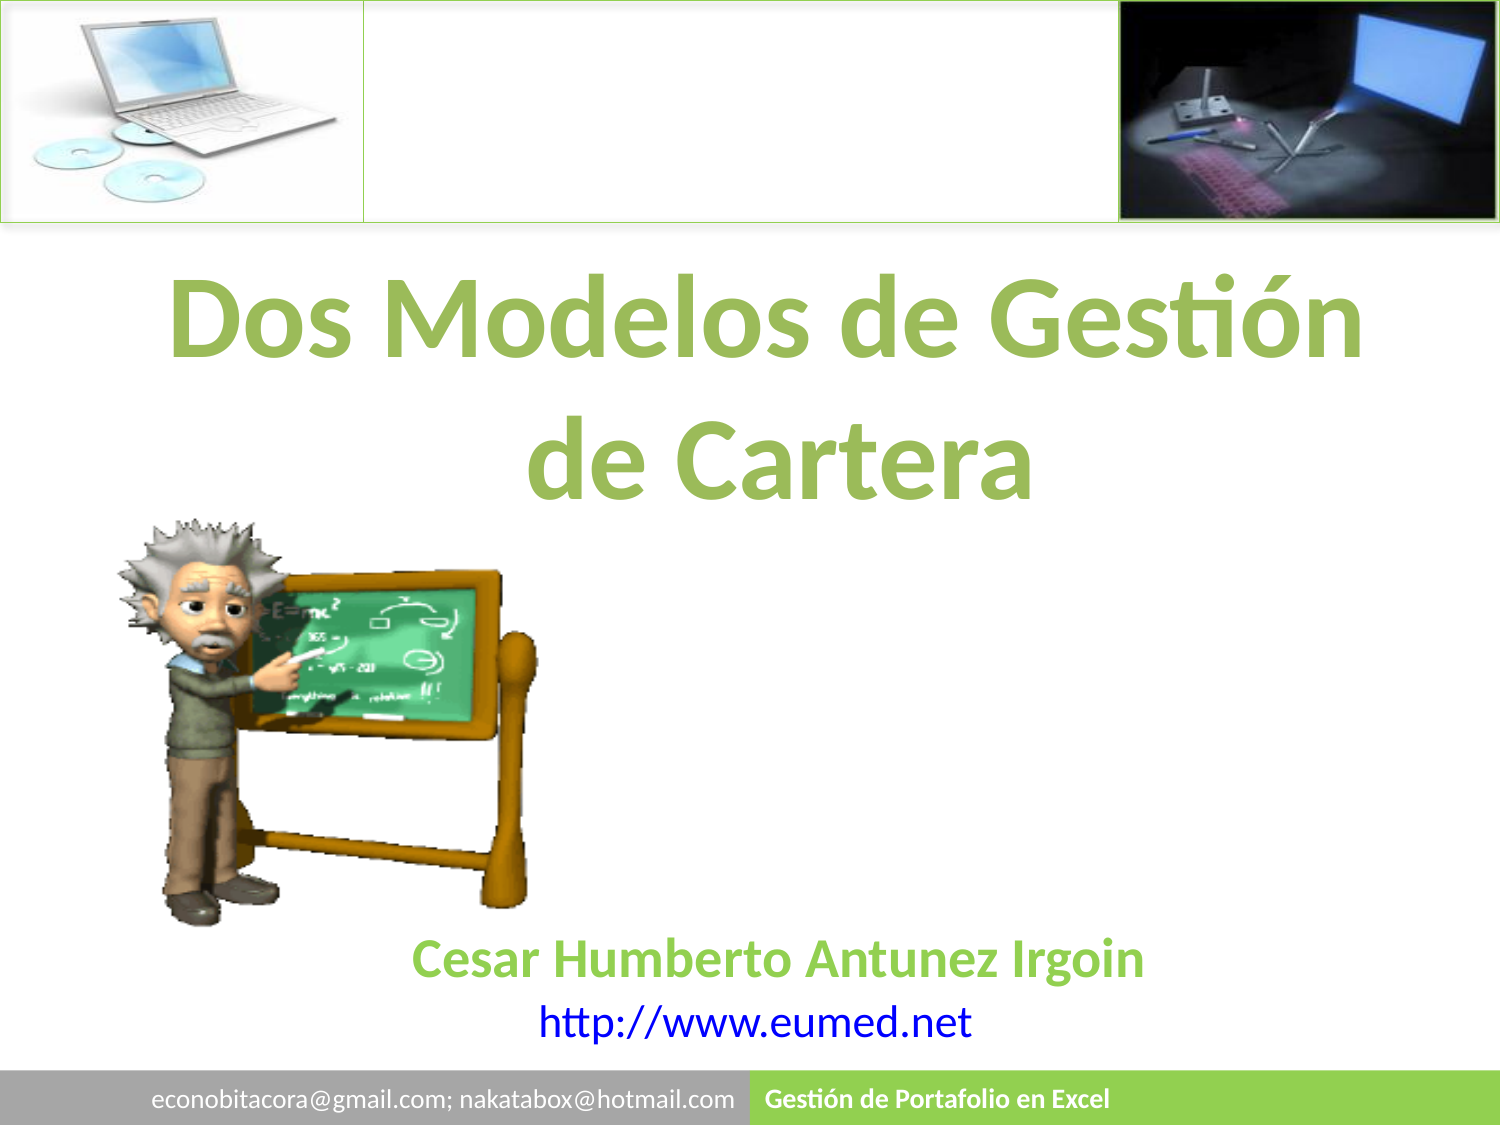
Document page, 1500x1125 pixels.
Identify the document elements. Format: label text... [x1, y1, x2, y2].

text_box [365, 0, 1116, 223]
subtitle Cesar Humberto Antunez Irgoin [339, 914, 1219, 997]
text_box econobitacora@gmail.com; nakatabox@hotmail.com [0, 1070, 749, 1125]
picture [1118, 0, 1500, 223]
text_box http://www.eumed.net [492, 984, 1020, 1055]
text_box Gestión de Portafolio en Excel [749, 1070, 1500, 1125]
text_box Dos Modelos de Gestión de Cartera [138, 243, 1397, 518]
picture [81, 491, 575, 938]
picture [0, 0, 364, 223]
